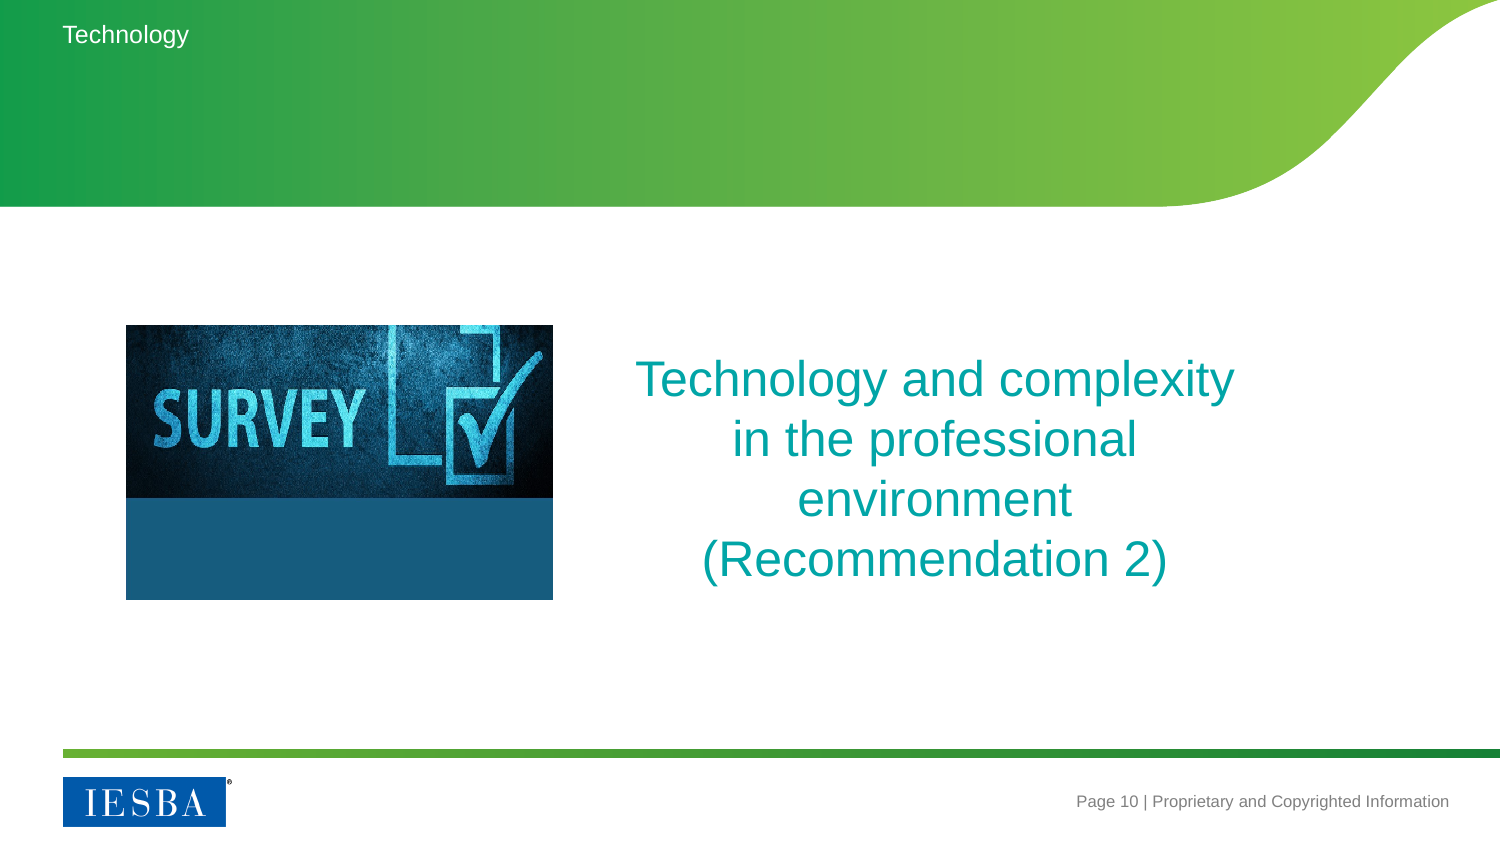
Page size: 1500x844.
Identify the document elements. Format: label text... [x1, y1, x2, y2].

picture [63, 777, 232, 827]
subtitle Technology [62, 22, 500, 51]
text_box Technology and complexity in the professional environment (Recommendation 2) [595, 339, 1275, 595]
picture [0, 0, 1500, 207]
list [124, 324, 553, 600]
